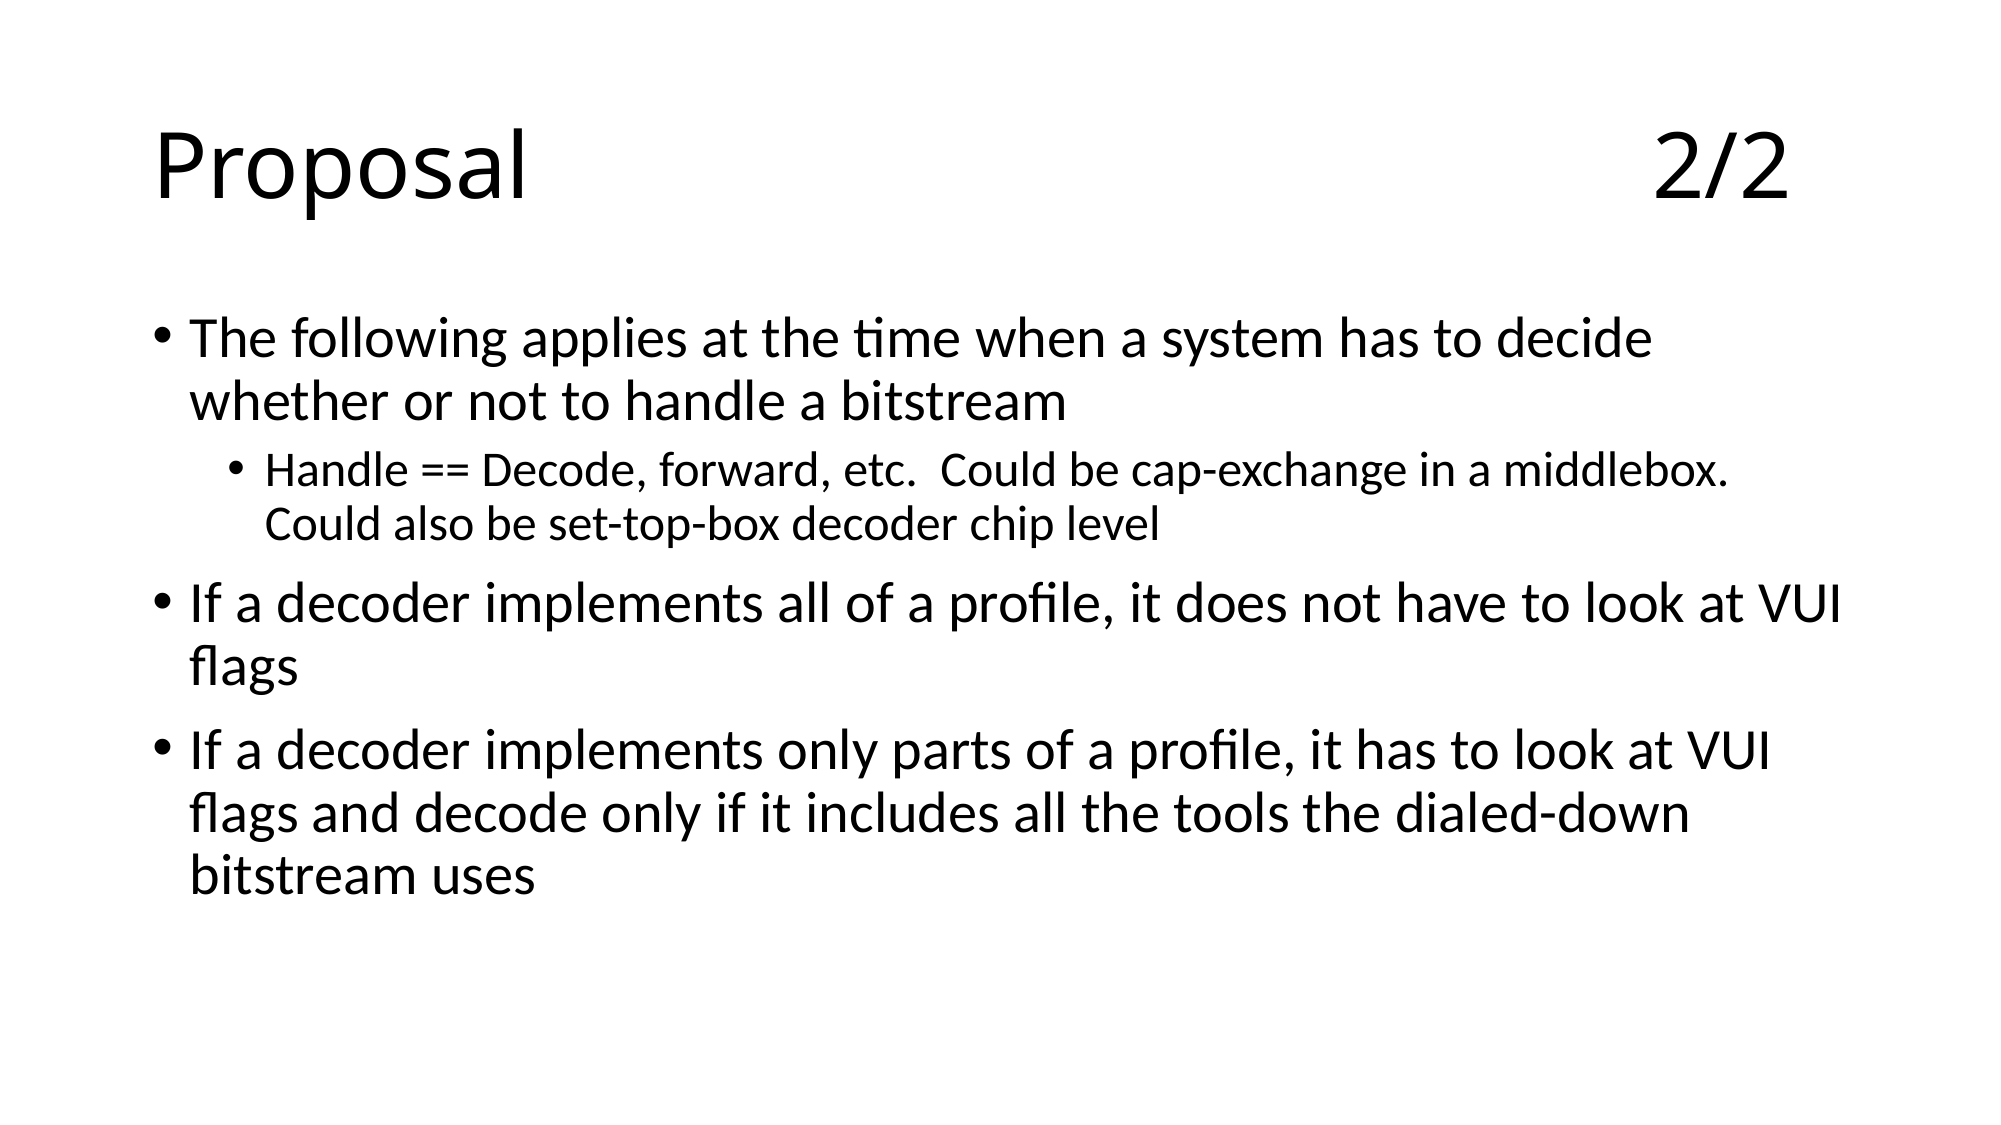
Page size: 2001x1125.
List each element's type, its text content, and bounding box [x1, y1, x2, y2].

title Proposal 2/2 [137, 59, 1863, 278]
list The following applies at the time when a system has to decide whether or not to handle a bitstream Handle == Decode, forward, etc. Could be cap-exchange in a middlebox. Could also be set-top-box decoder chip level If a decoder implements all of a profile, it does not have to look at VUI flags If a decoder implements only parts of a profile, it has to look at VUI flags and decode only if it includes all the tools the dialed-down bitstream uses [137, 299, 1863, 1014]
